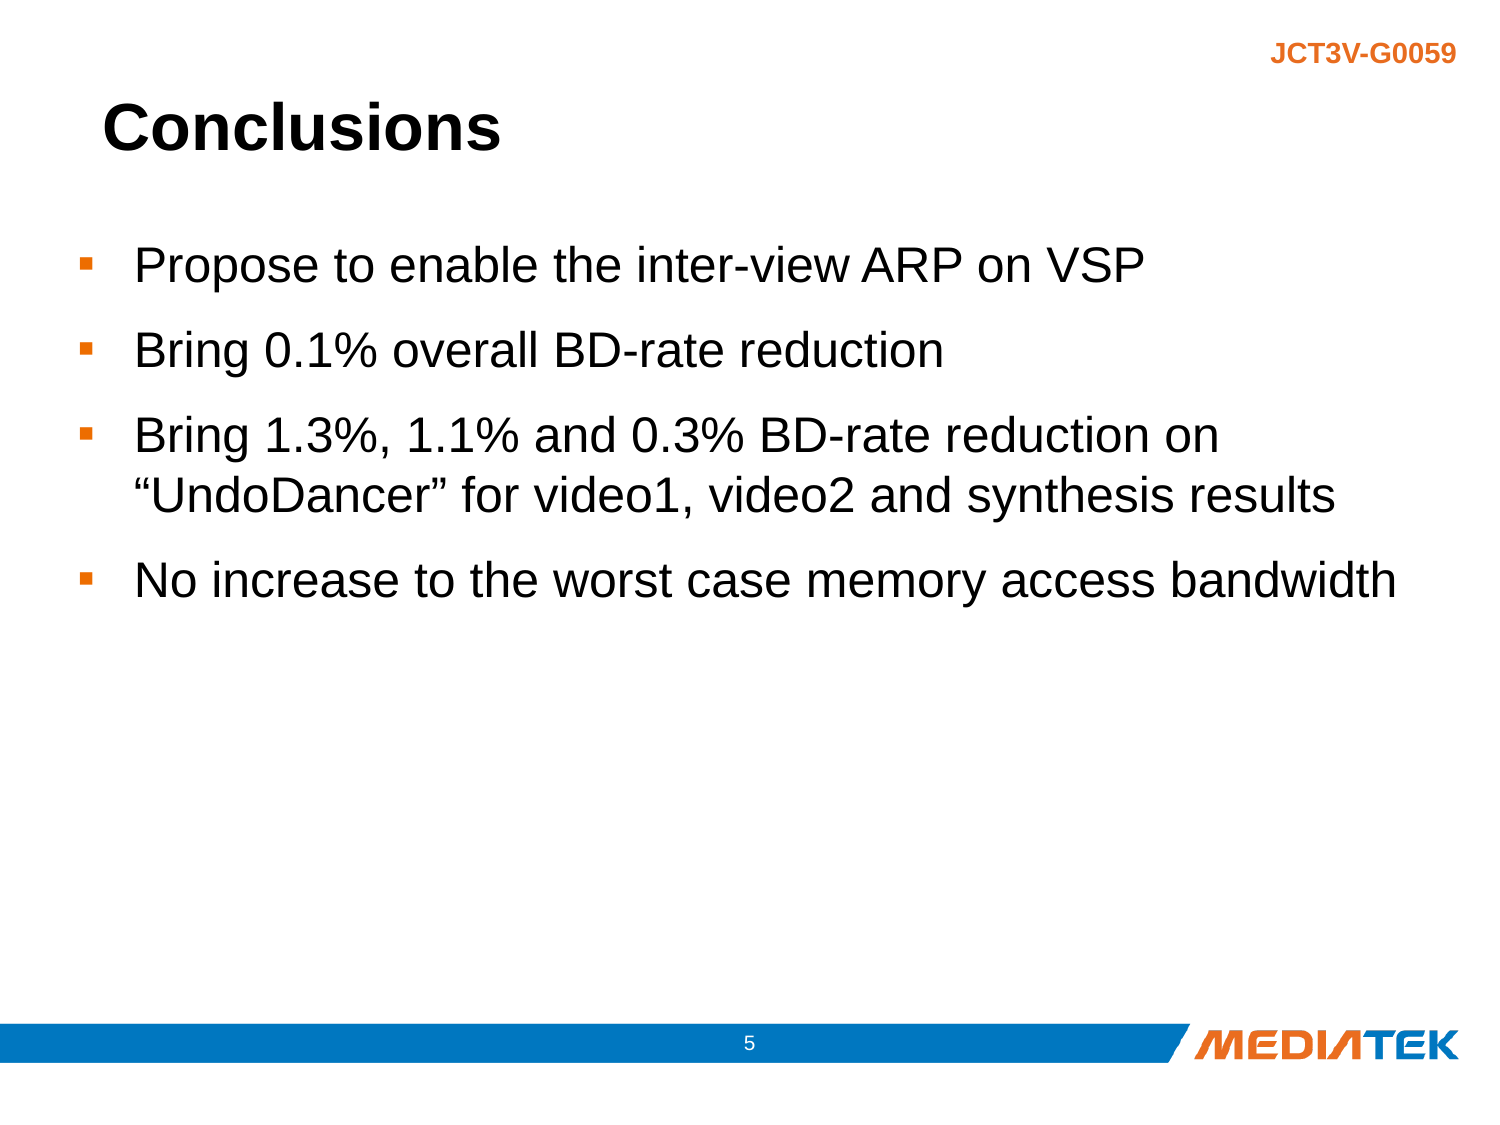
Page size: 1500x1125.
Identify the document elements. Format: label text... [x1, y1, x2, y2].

slide_number 4 [711, 1022, 789, 1090]
list Propose to enable the inter-view ARP on VSP Bring 0.1% overall BD-rate reduction Bring 1.3%, 1.1% and 0.3% BD-rate reduction on “UndoDancer” for video1, video2 and synthesis results No increase to the worst case memory access bandwidth [62, 224, 1424, 1051]
title Conclusions [87, 46, 1410, 201]
picture [789, 1023, 1459, 1063]
picture [0, 1023, 711, 1063]
